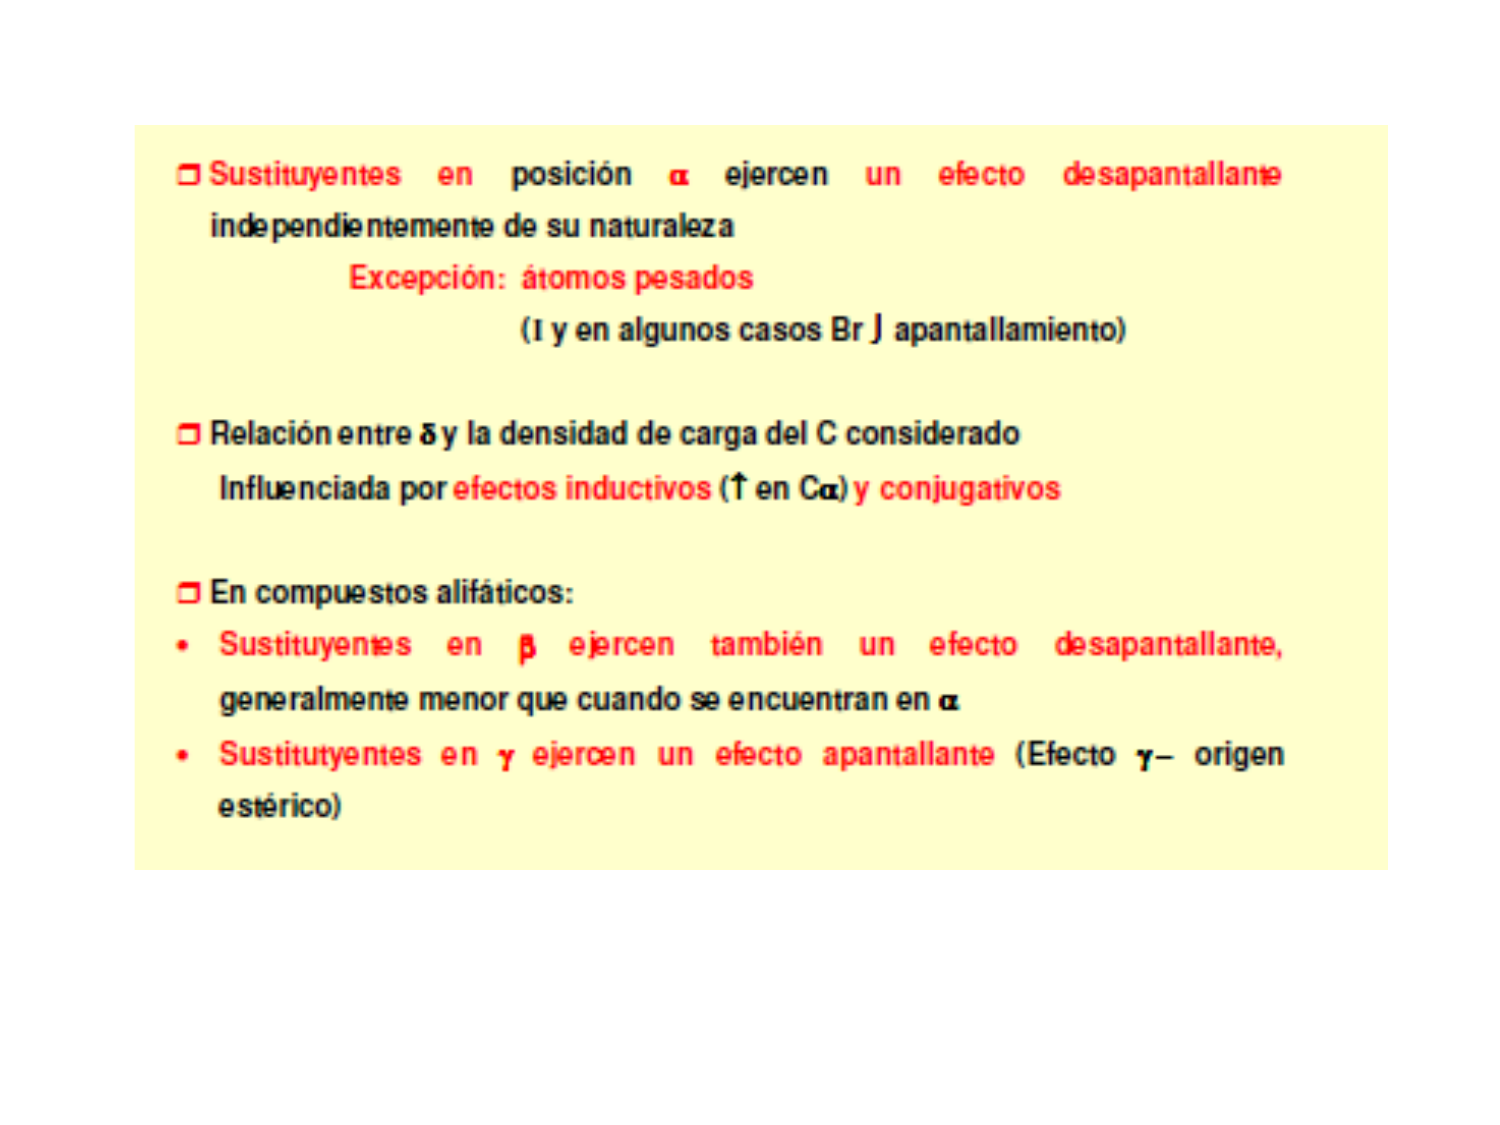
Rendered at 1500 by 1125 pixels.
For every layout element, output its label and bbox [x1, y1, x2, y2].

picture [134, 125, 1389, 870]
